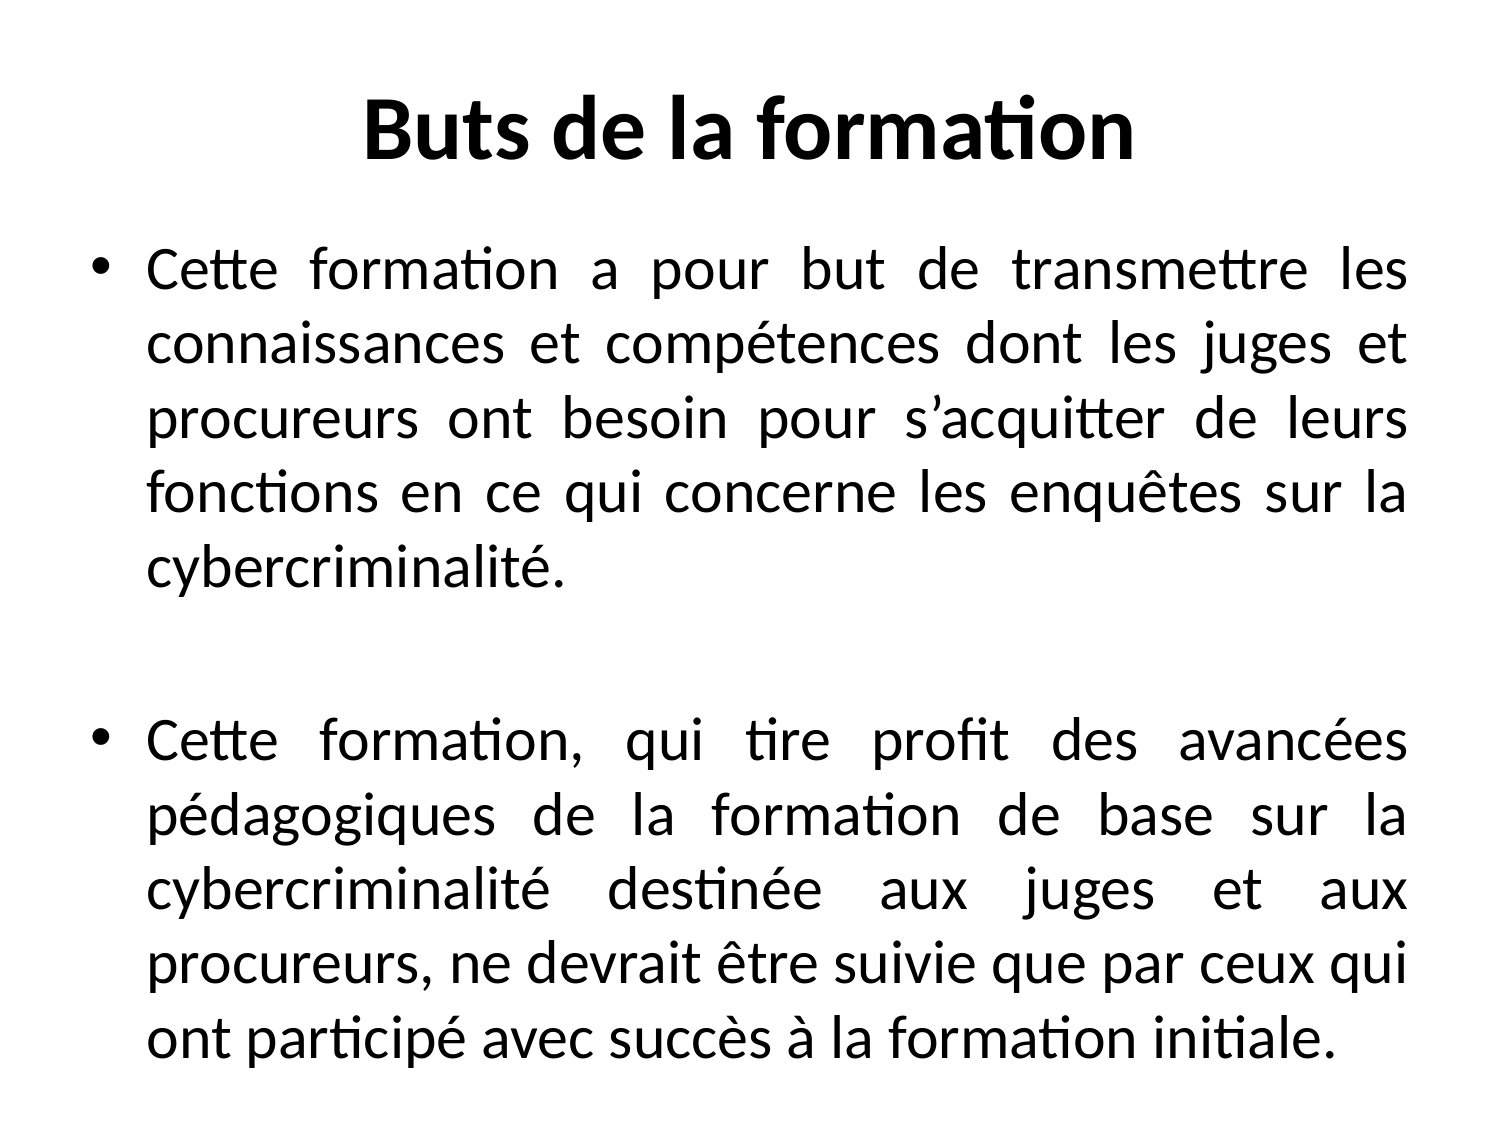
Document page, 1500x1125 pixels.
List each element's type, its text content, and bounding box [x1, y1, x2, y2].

list Cette formation a pour but de transmettre les connaissances et compétences dont les juges et procureurs ont besoin pour s’acquitter de leurs fonctions en ce qui concerne les enquêtes sur la cybercriminalité. Cette formation, qui tire profit des avancées pédagogiques de la formation de base sur la cybercriminalité destinée aux juges et aux procureurs, ne devrait être suivie que par ceux qui ont participé avec succès à la formation initiale. [75, 219, 1425, 1100]
title Buts de la formation [75, 45, 1425, 201]
